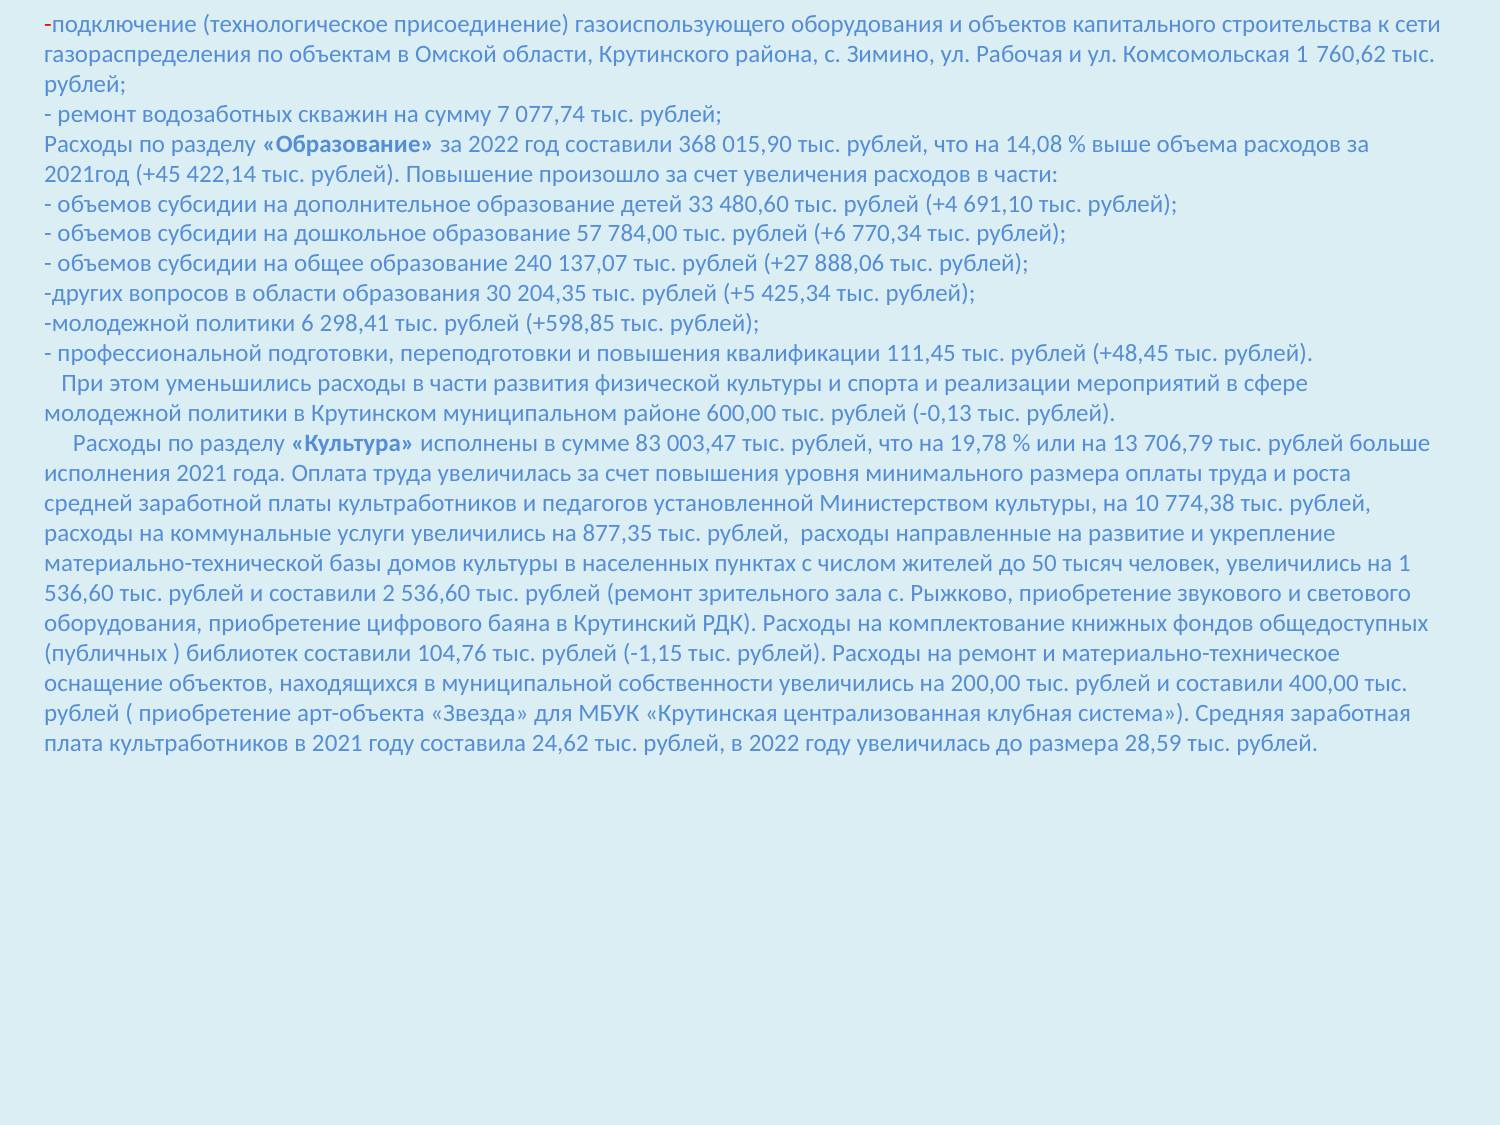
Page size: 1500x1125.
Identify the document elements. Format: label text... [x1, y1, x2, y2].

text_box -подключение (технологическое присоединение) газоиспользующего оборудования и объектов капитального строительства к сети газораспределения по объектам в Омской области, Крутинского района, с. Зимино, ул. Рабочая и ул. Комсомольская 1 760,62 тыс. рублей; - ремонт водозаботных скважин на сумму 7 077,74 тыс. рублей; Расходы по разделу «Образование» за 2022 год составили 368 015,90 тыс. рублей, что на 14,08 % выше объема расходов за 2021год (+45 422,14 тыс. рублей). Повышение произошло за счет увеличения расходов в части: - объемов субсидии на дополнительное образование детей 33 480,60 тыс. рублей (+4 691,10 тыс. рублей); - объемов субсидии на дошкольное образование 57 784,00 тыс. рублей (+6 770,34 тыс. рублей); - объемов субсидии на общее образование 240 137,07 тыс. рублей (+27 888,06 тыс. рублей); -других вопросов в области образования 30 204,35 тыс. рублей (+5 425,34 тыс. рублей); -молодежной политики 6 298,41 тыс. рублей (+598,85 тыс. рублей); - профессиональной подготовки, переподготовки и повышения квалификации 111,45 тыс. рублей (+48,45 тыс. рублей). При этом уменьшились расходы в части развития физической культуры и спорта и реализации мероприятий в сфере молодежной политики в Крутинском муниципальном районе 600,00 тыс. рублей (-0,13 тыс. рублей). Расходы по разделу «Культура» исполнены в сумме 83 003,47 тыс. рублей, что на 19,78 % или на 13 706,79 тыс. рублей больше исполнения 2021 года. Оплата труда увеличилась за счет повышения уровня минимального размера оплаты труда и роста средней заработной платы культработников и педагогов установленной Министерством культуры, на 10 774,38 тыс. рублей, расходы на коммунальные услуги увеличились на 877,35 тыс. рублей, расходы направленные на развитие и укрепление материально-технической базы домов культуры в населенных пунктах с числом жителей до 50 тысяч человек, увеличились на 1 536,60 тыс. рублей и составили 2 536,60 тыс. рублей (ремонт зрительного зала с. Рыжково, приобретение звукового и светового оборудования, приобретение цифрового баяна в Крутинский РДК). Расходы на комплектование книжных фондов общедоступных (публичных ) библиотек составили 104,76 тыс. рублей (-1,15 тыс. рублей). Расходы на ремонт и материально-техническое оснащение объектов, находящихся в муниципальной собственности увеличились на 200,00 тыс. рублей и составили 400,00 тыс. рублей ( приобретение арт-объекта «Звезда» для МБУК «Крутинская централизованная клубная система»). Средняя заработная плата культработников в 2021 году составила 24,62 тыс. рублей, в 2022 году увеличилась до размера 28,59 тыс. рублей. [29, 0, 1459, 764]
